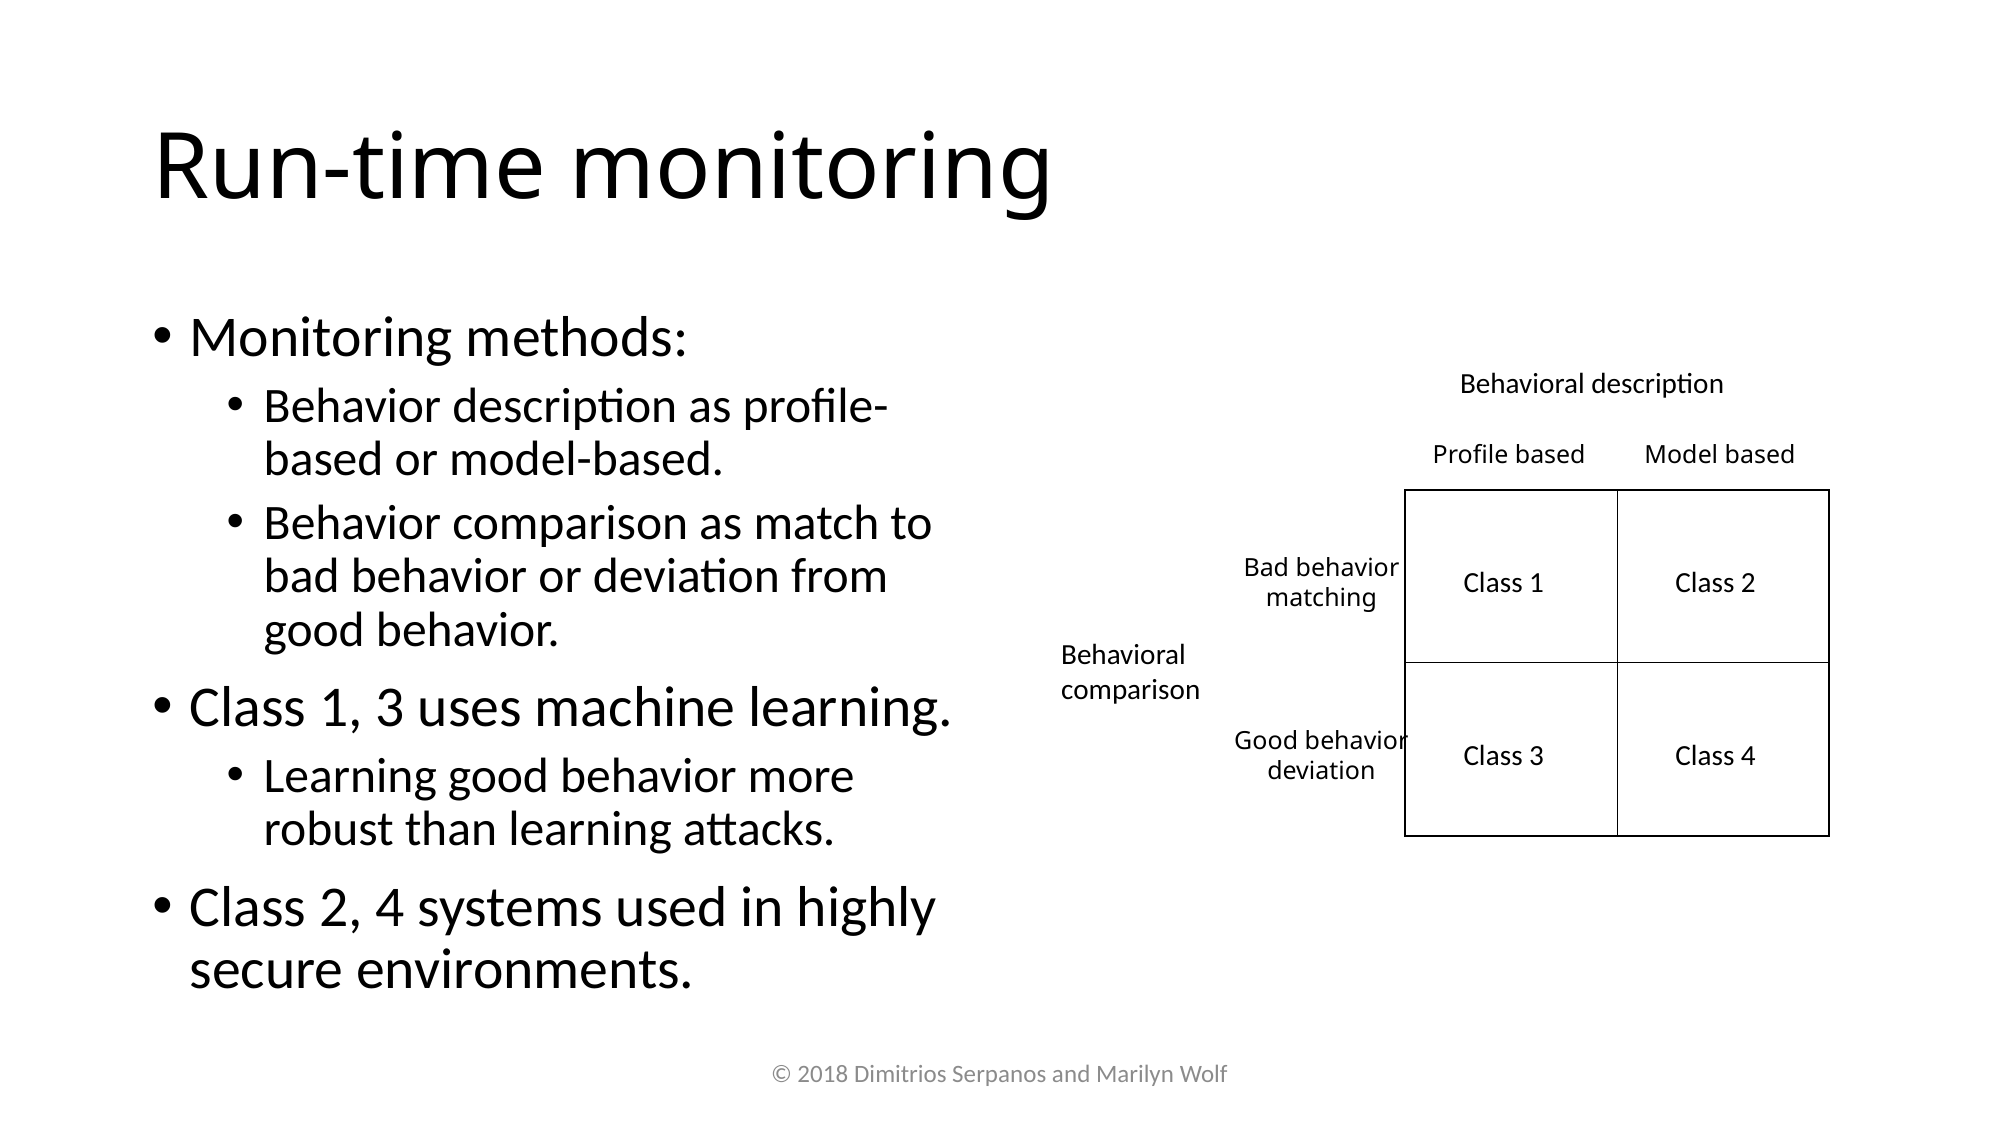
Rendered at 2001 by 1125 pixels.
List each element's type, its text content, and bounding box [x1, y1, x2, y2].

footer © 2018 Dimitrios Serpanos and Marilyn Wolf [662, 1042, 1338, 1103]
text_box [1074, 356, 1830, 836]
list Monitoring methods: Behavior description as profile-based or model-based. Behavior comparison as match to bad behavior or deviation from good behavior. Class 1, 3 uses machine learning. Learning good behavior more robust than learning attacks. Class 2, 4 systems used in highly secure environments. [137, 299, 988, 1014]
title Run-time monitoring [137, 59, 1863, 278]
